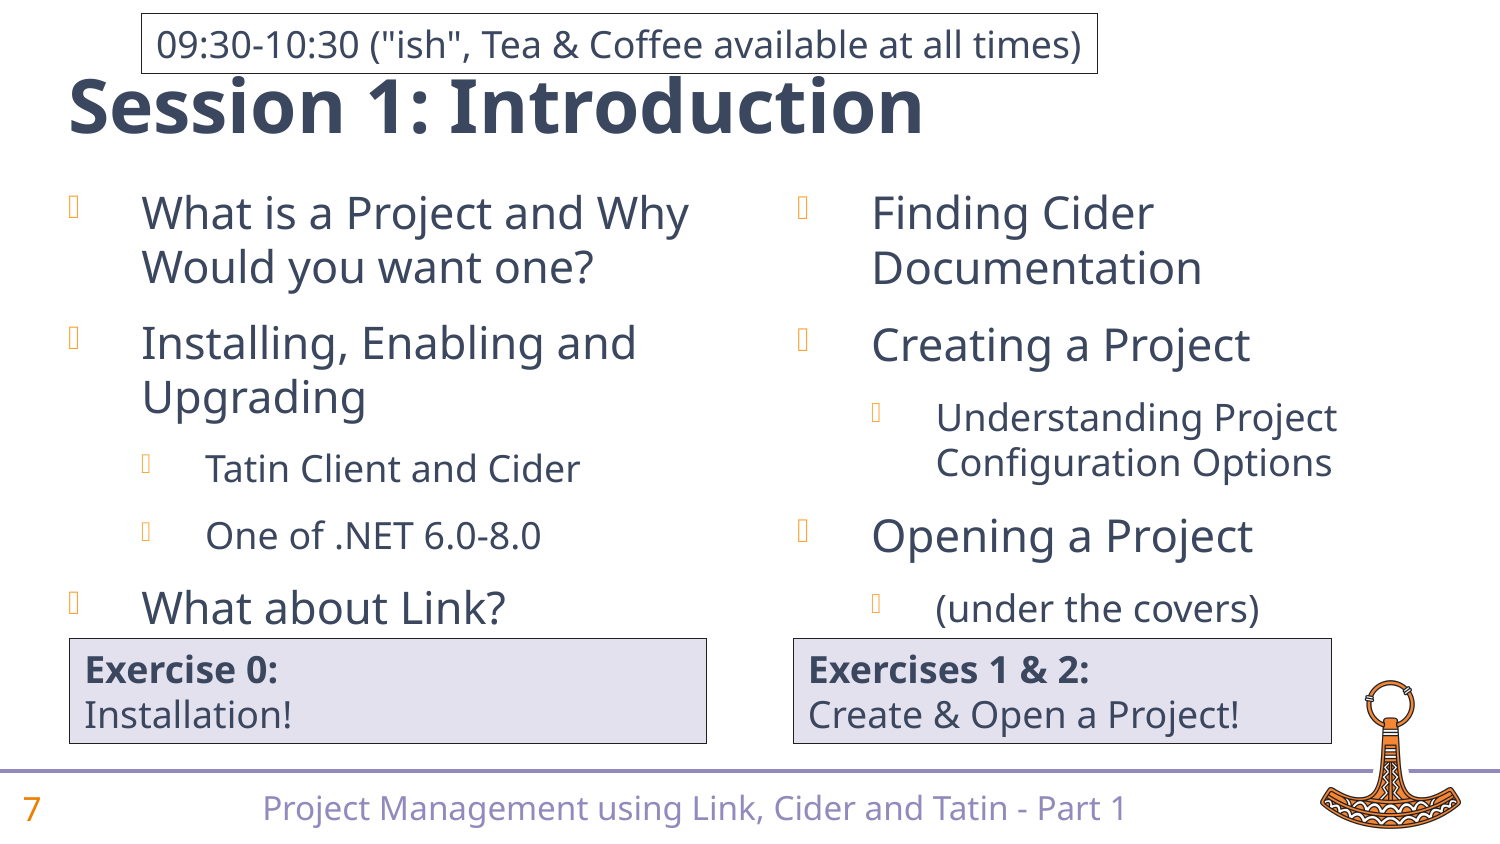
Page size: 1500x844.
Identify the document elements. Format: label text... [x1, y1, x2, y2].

picture [1320, 680, 1461, 829]
list What is a Project and Why Would you want one? Installing, Enabling and Upgrading Tatin Client and Cider One of .NET 6.0-8.0 What about Link? [53, 176, 727, 651]
title Session 1: Introduction [53, 43, 1410, 157]
text_box 09:30-10:30 ("ish", Tea & Coffee available at all times) [141, 13, 1098, 74]
text_box Exercises 1 & 2: Create & Open a Project! [793, 638, 1332, 744]
text_box Exercise 0: Installation! [69, 638, 707, 744]
list Finding Cider Documentation Creating a Project Understanding Project Configuration Options Opening a Project (under the covers) [782, 176, 1456, 639]
